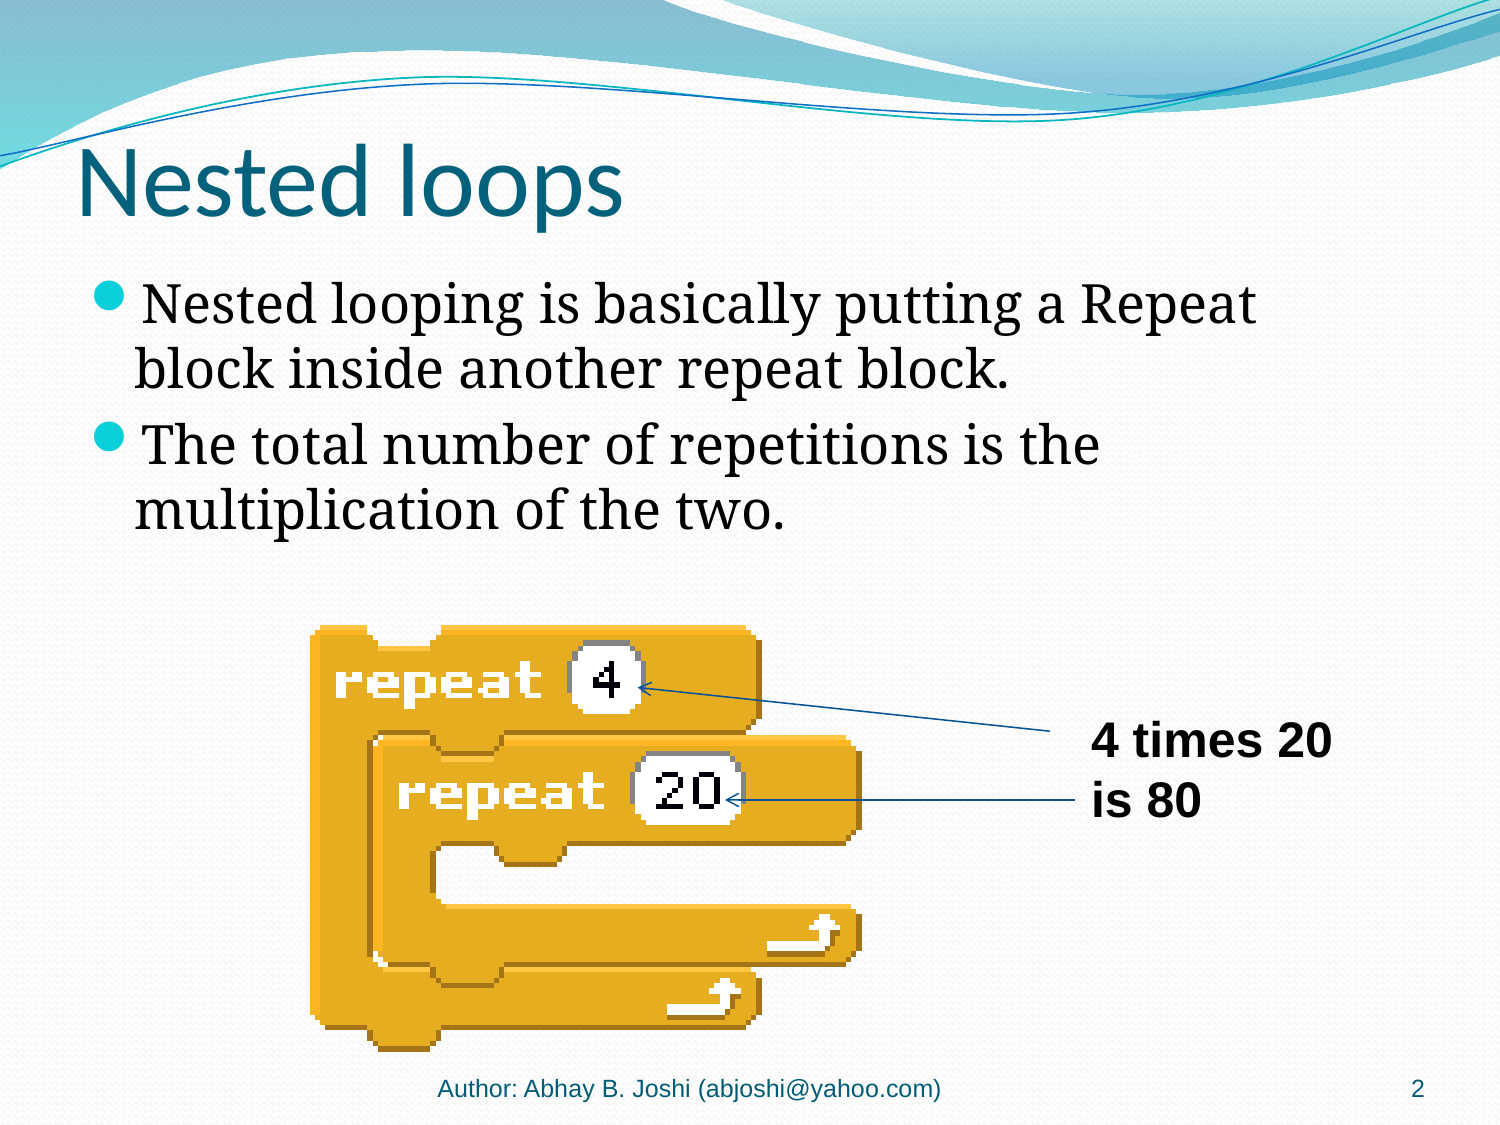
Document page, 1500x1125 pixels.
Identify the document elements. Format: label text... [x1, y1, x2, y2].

slide_number 2 [1299, 1042, 1425, 1103]
footer Author: Abhay B. Joshi (abjoshi@yahoo.com) [437, 1042, 988, 1103]
text_box 4 times 20 is 80 [1076, 699, 1349, 835]
list Nested looping is basically putting a Repeat block inside another repeat block. The total number of repetitions is the multiplication of the two. [75, 262, 1425, 1038]
picture [309, 625, 862, 1052]
title Nested loops [75, 50, 1425, 238]
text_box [637, 687, 1051, 732]
